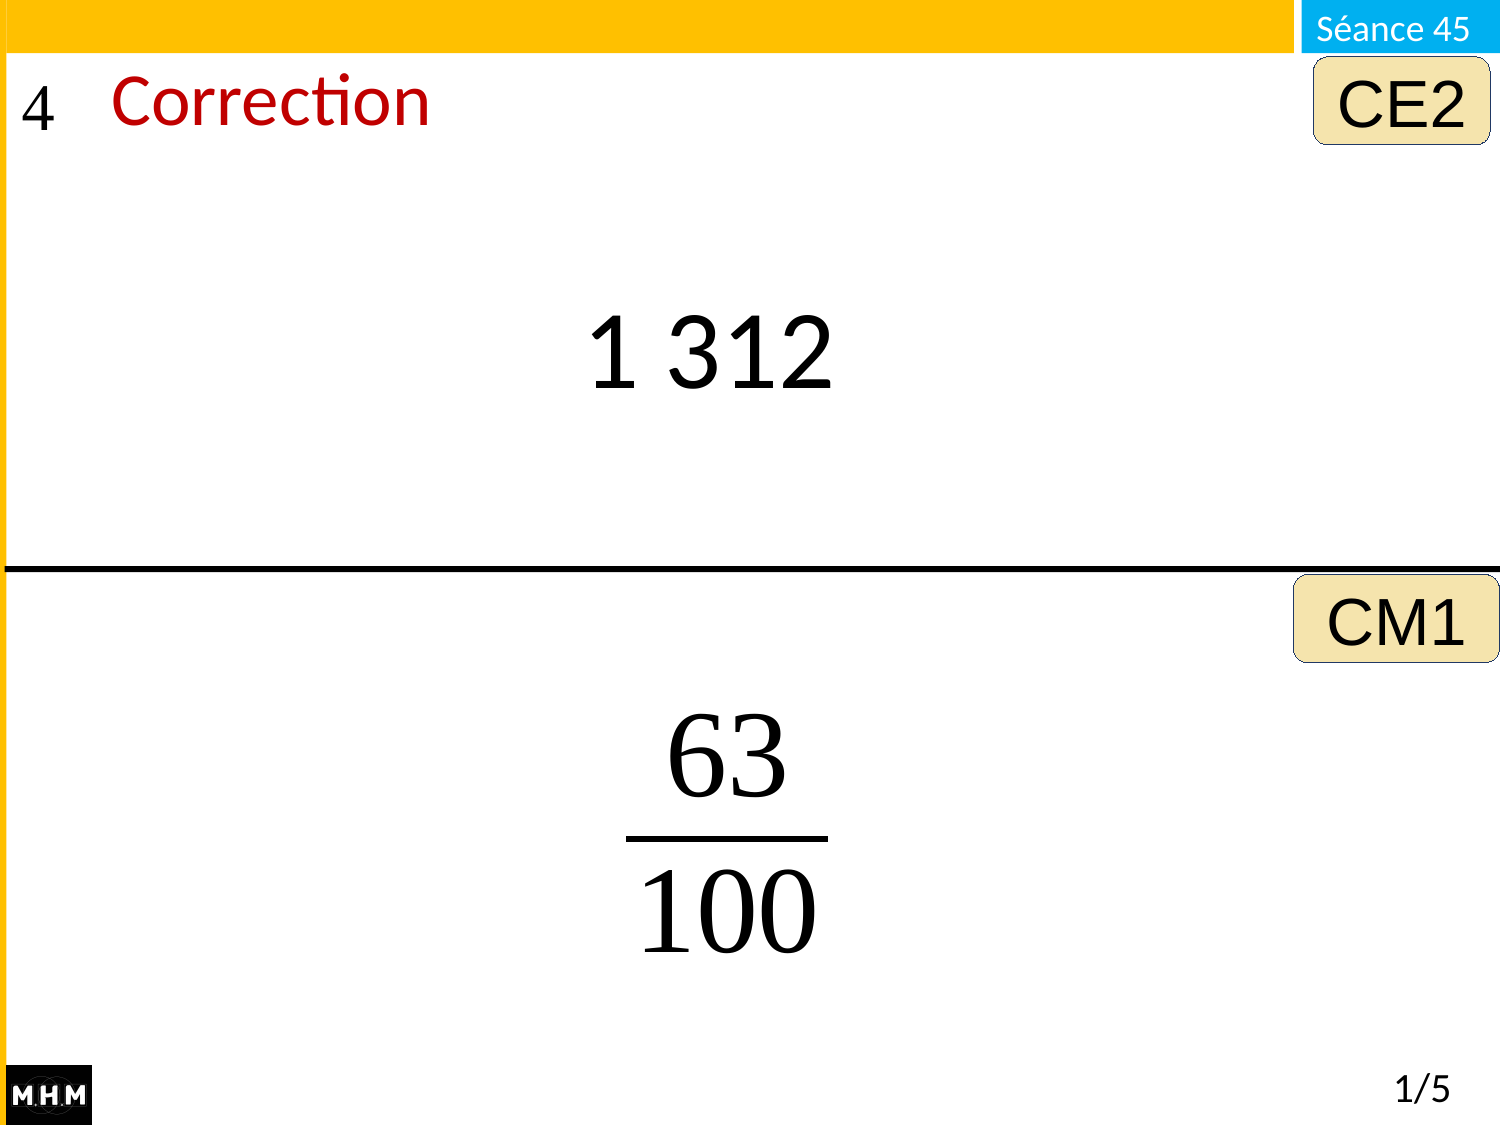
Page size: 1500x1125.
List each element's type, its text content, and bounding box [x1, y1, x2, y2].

text_box 1 312 [561, 268, 936, 419]
text_box CE2 [1313, 56, 1491, 145]
picture [6, 1065, 92, 1125]
list 1/5 [1344, 1064, 1500, 1125]
title Correction [96, 60, 1391, 149]
text_box CM1 [1293, 574, 1500, 663]
